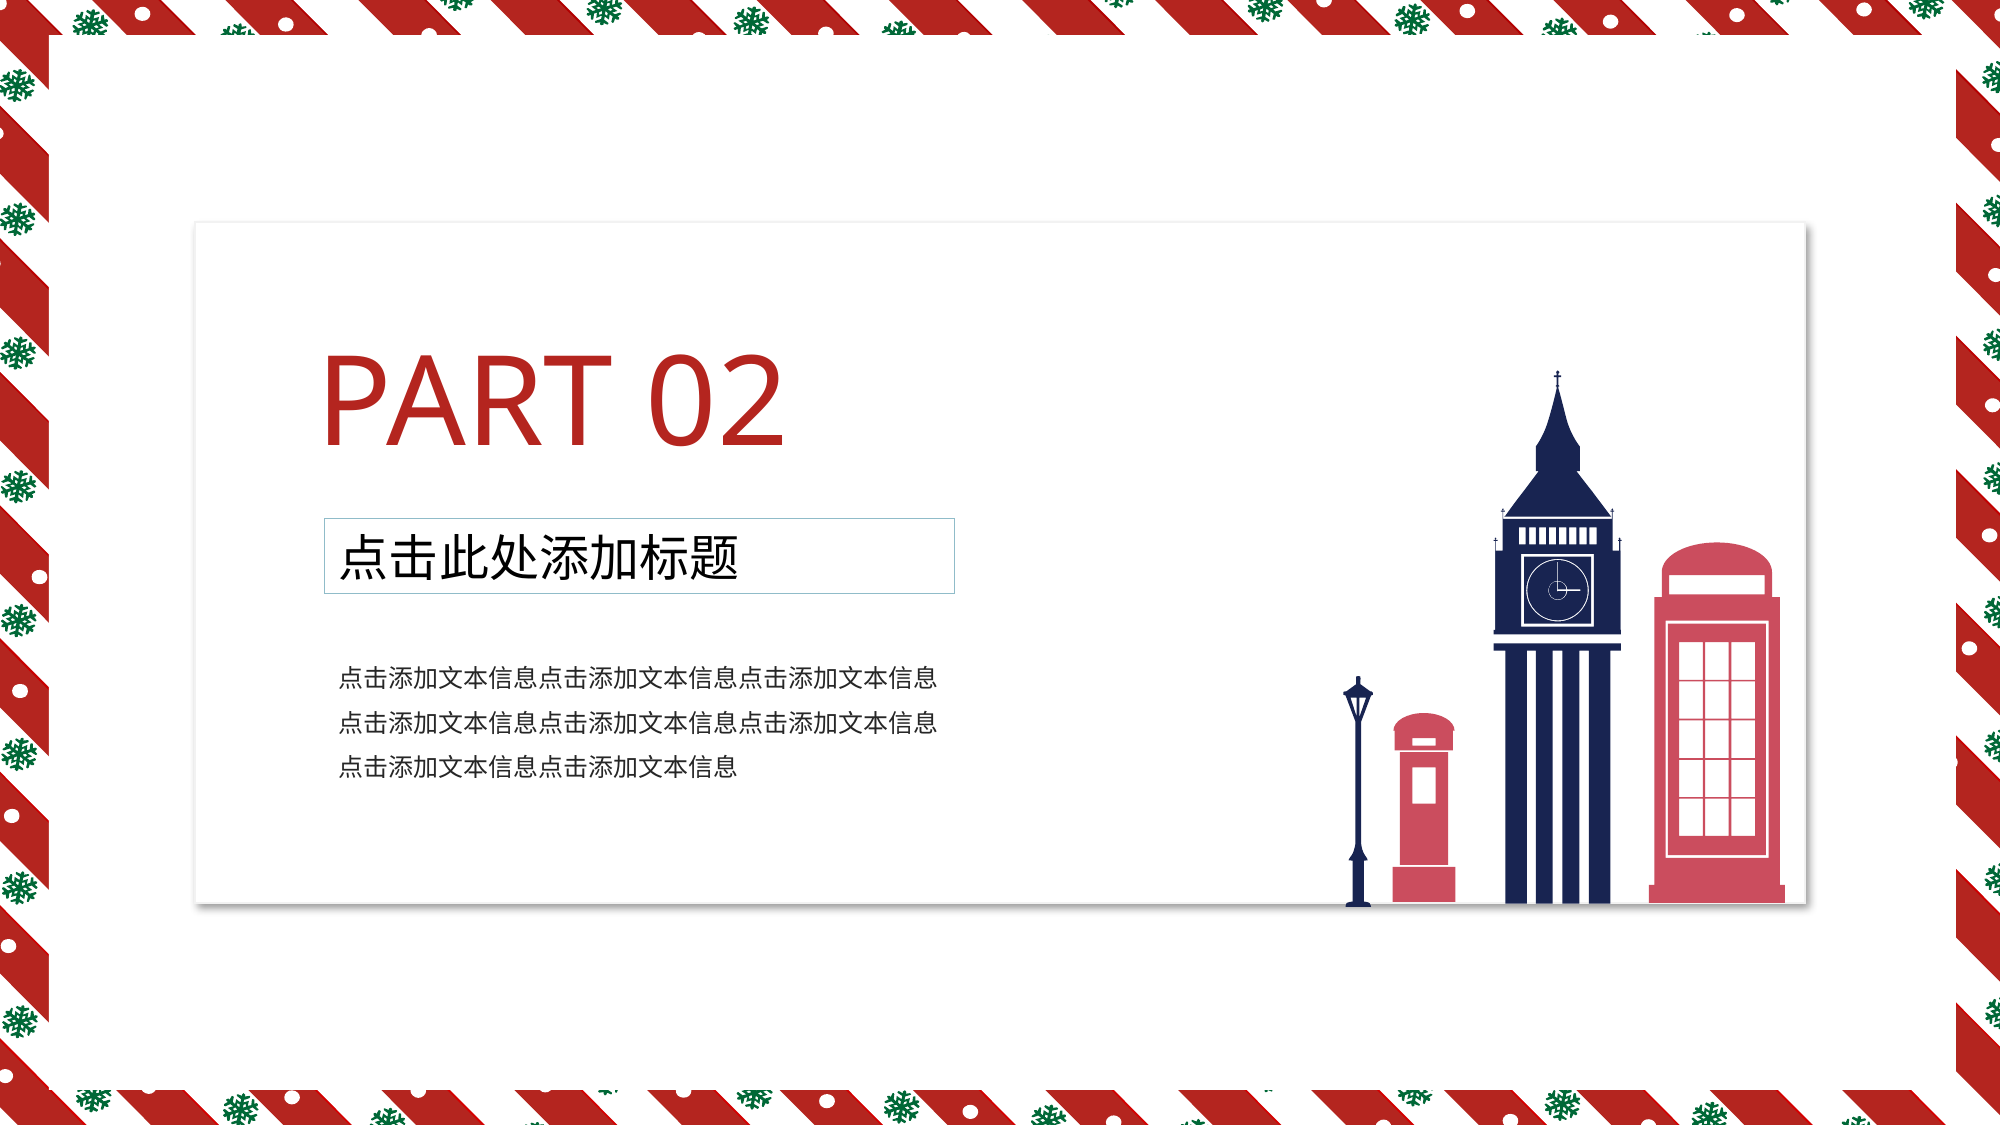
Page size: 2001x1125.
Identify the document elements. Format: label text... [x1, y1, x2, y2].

text_box [194, 221, 1806, 904]
text_box PART 02 [301, 313, 821, 479]
text_box 点击添加文本信息点击添加文本信息点击添加文本信息点击添加文本信息点击添加文本信息点击添加文本信息点击添加文本信息点击添加文本信息 [324, 639, 965, 790]
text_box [1343, 370, 1786, 907]
text_box 点击此处添加标题 [324, 518, 955, 594]
